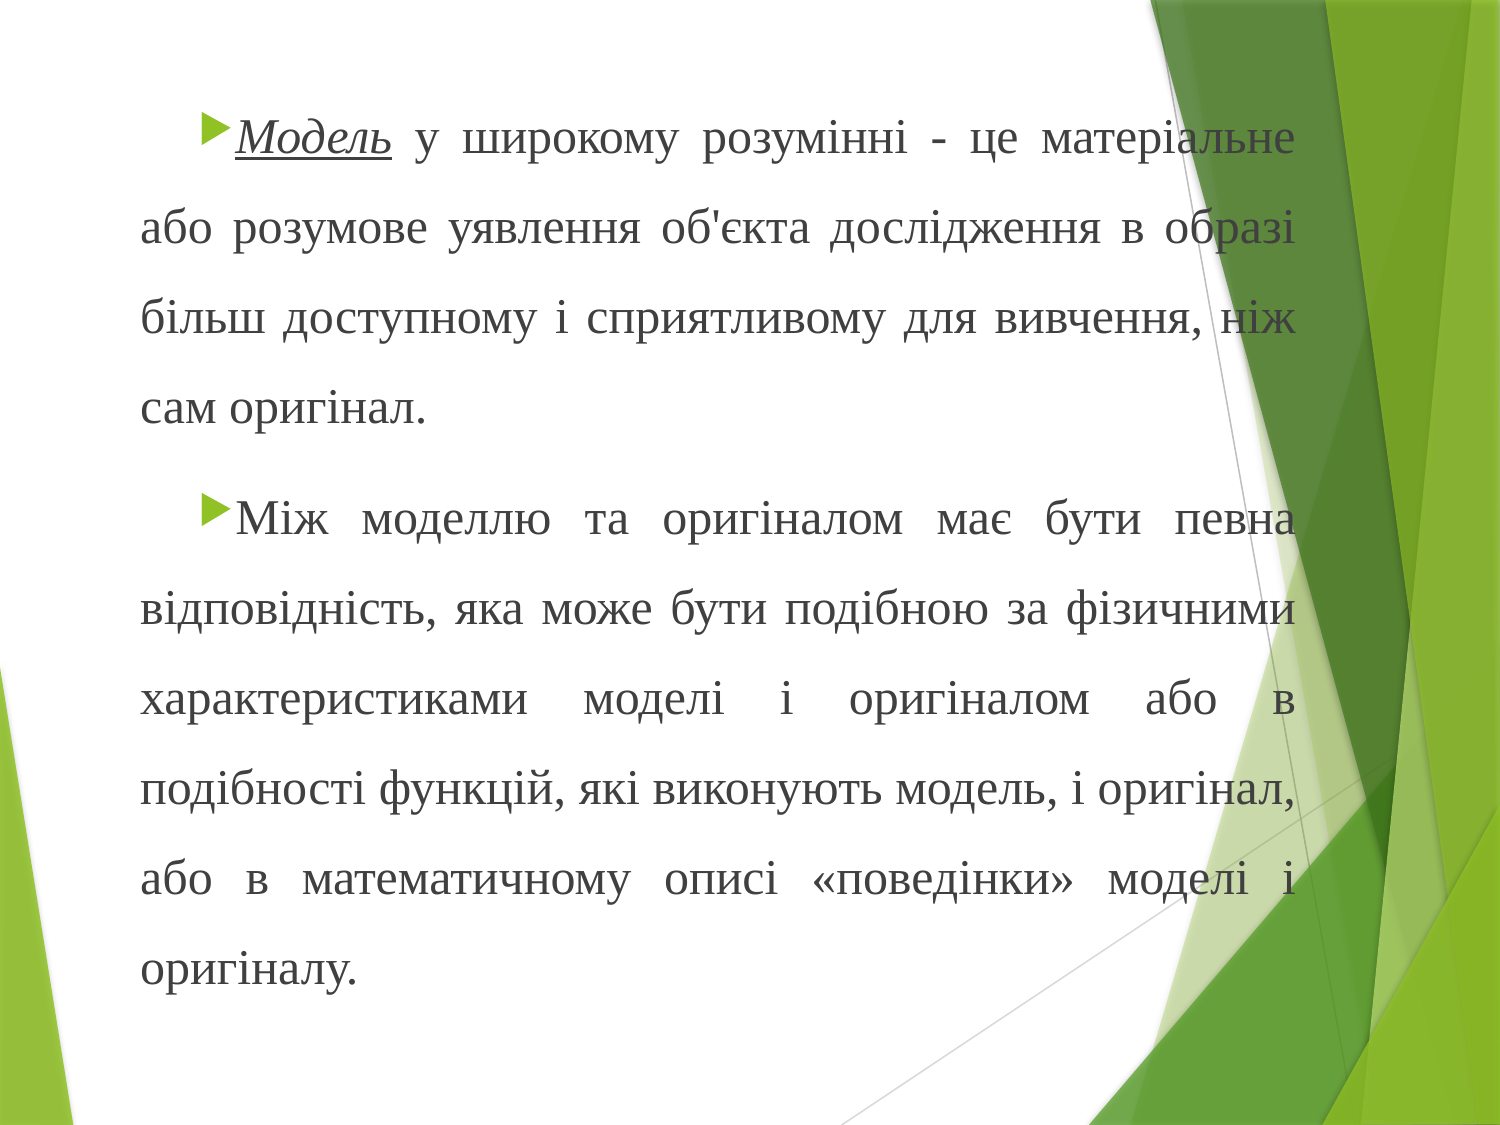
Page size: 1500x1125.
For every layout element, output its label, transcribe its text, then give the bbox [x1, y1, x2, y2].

list Модель у широкому розумінні - це матеріальне або розумове уявлення об'єкта дослідження в образі більш доступному і сприятливому для вивчення, ніж сам оригінал. Між моделлю та оригіналом має бути певна відповідність, яка може бути подібною за фізичними характеристиками моделі і оригіналом або в подібності функцій, які виконують модель, і оригінал, або в математичному описі «поведінки» моделі і оригіналу. [53, 66, 1400, 1125]
